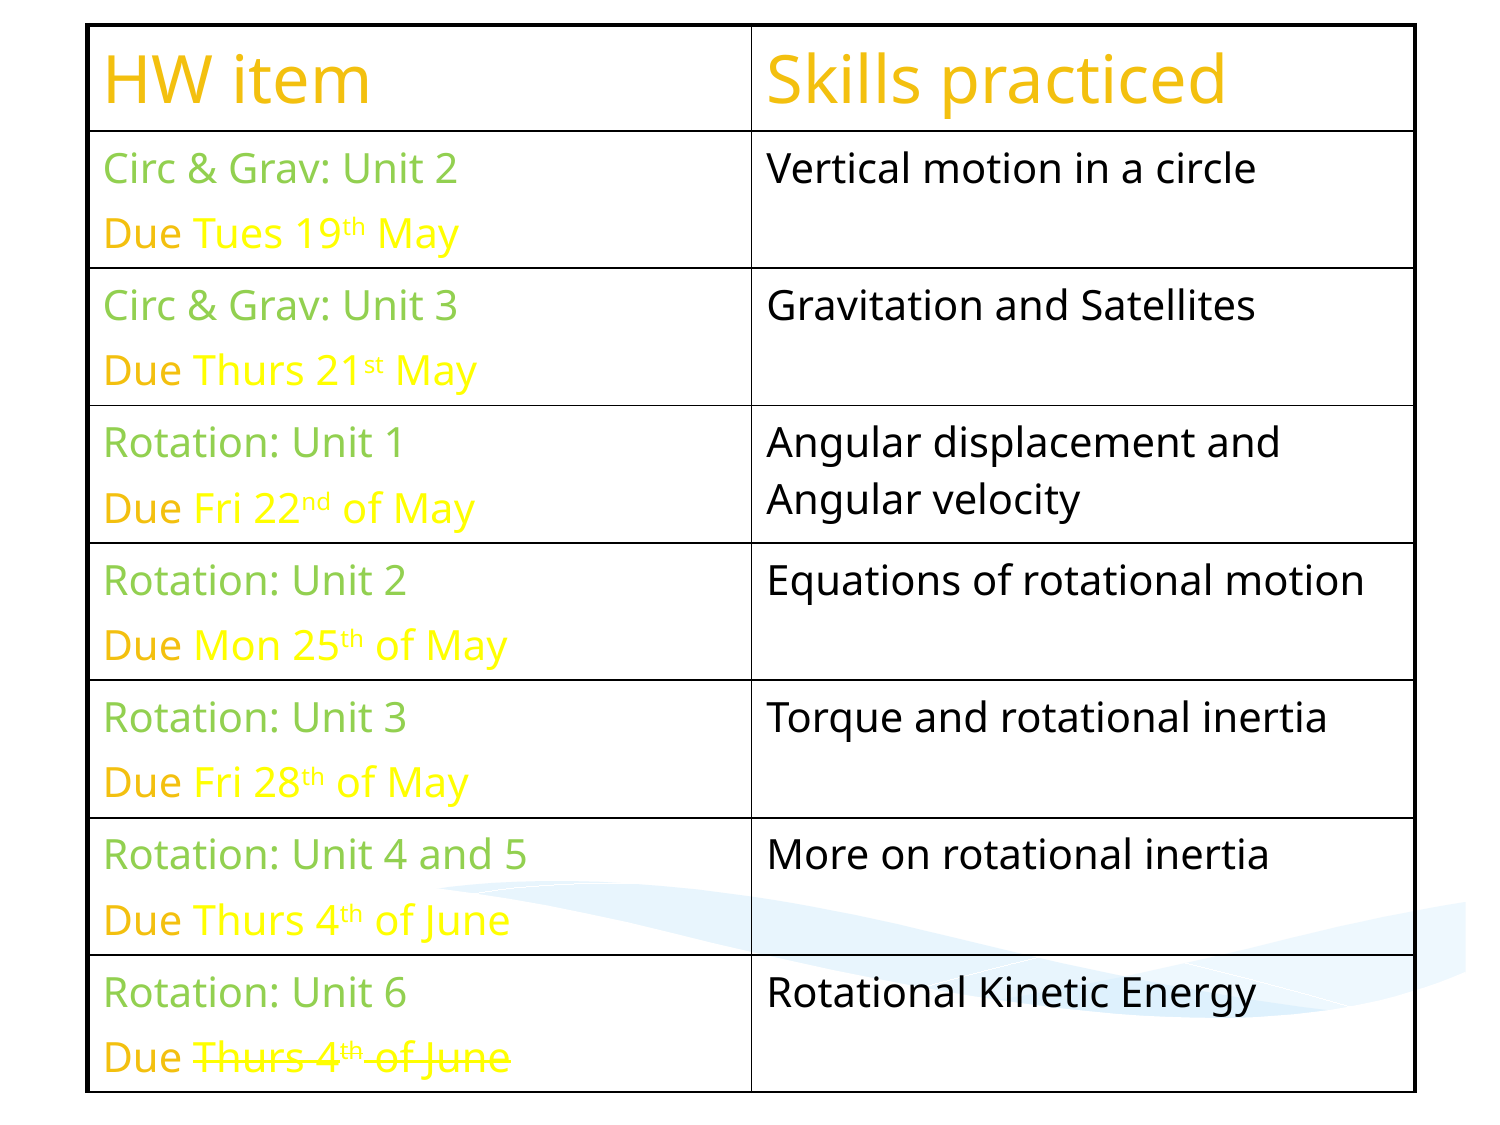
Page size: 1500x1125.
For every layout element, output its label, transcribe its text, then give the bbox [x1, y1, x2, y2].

table_cell Rotation: Unit 6 Due Thurs 4th of June [90, 956, 751, 1091]
table_cell Circ & Grav: Unit 3 Due Thurs 21st May [90, 269, 751, 405]
table_header Skills practiced [752, 27, 1413, 130]
table_cell Rotation: Unit 1 Due Fri 22nd of May [90, 406, 751, 542]
table_cell More on rotational inertia [752, 819, 1413, 954]
table_cell Vertical motion in a circle [752, 132, 1413, 267]
table_cell Equations of rotational motion [752, 544, 1413, 679]
table_cell Rotation: Unit 2 Due Mon 25th of May [90, 544, 751, 679]
table_cell Circ & Grav: Unit 2 Due Tues 19th May [90, 132, 751, 267]
table_cell Rotational Kinetic Energy [752, 956, 1413, 1091]
table_header HW item [90, 27, 751, 130]
table_cell Torque and rotational inertia [752, 681, 1413, 817]
table_cell Gravitation and Satellites [752, 269, 1413, 405]
table_cell Angular displacement and Angular velocity [752, 406, 1413, 542]
table_cell Rotation: Unit 4 and 5 Due Thurs 4th of June [90, 819, 751, 954]
table_cell Rotation: Unit 3 Due Fri 28th of May [90, 681, 751, 817]
